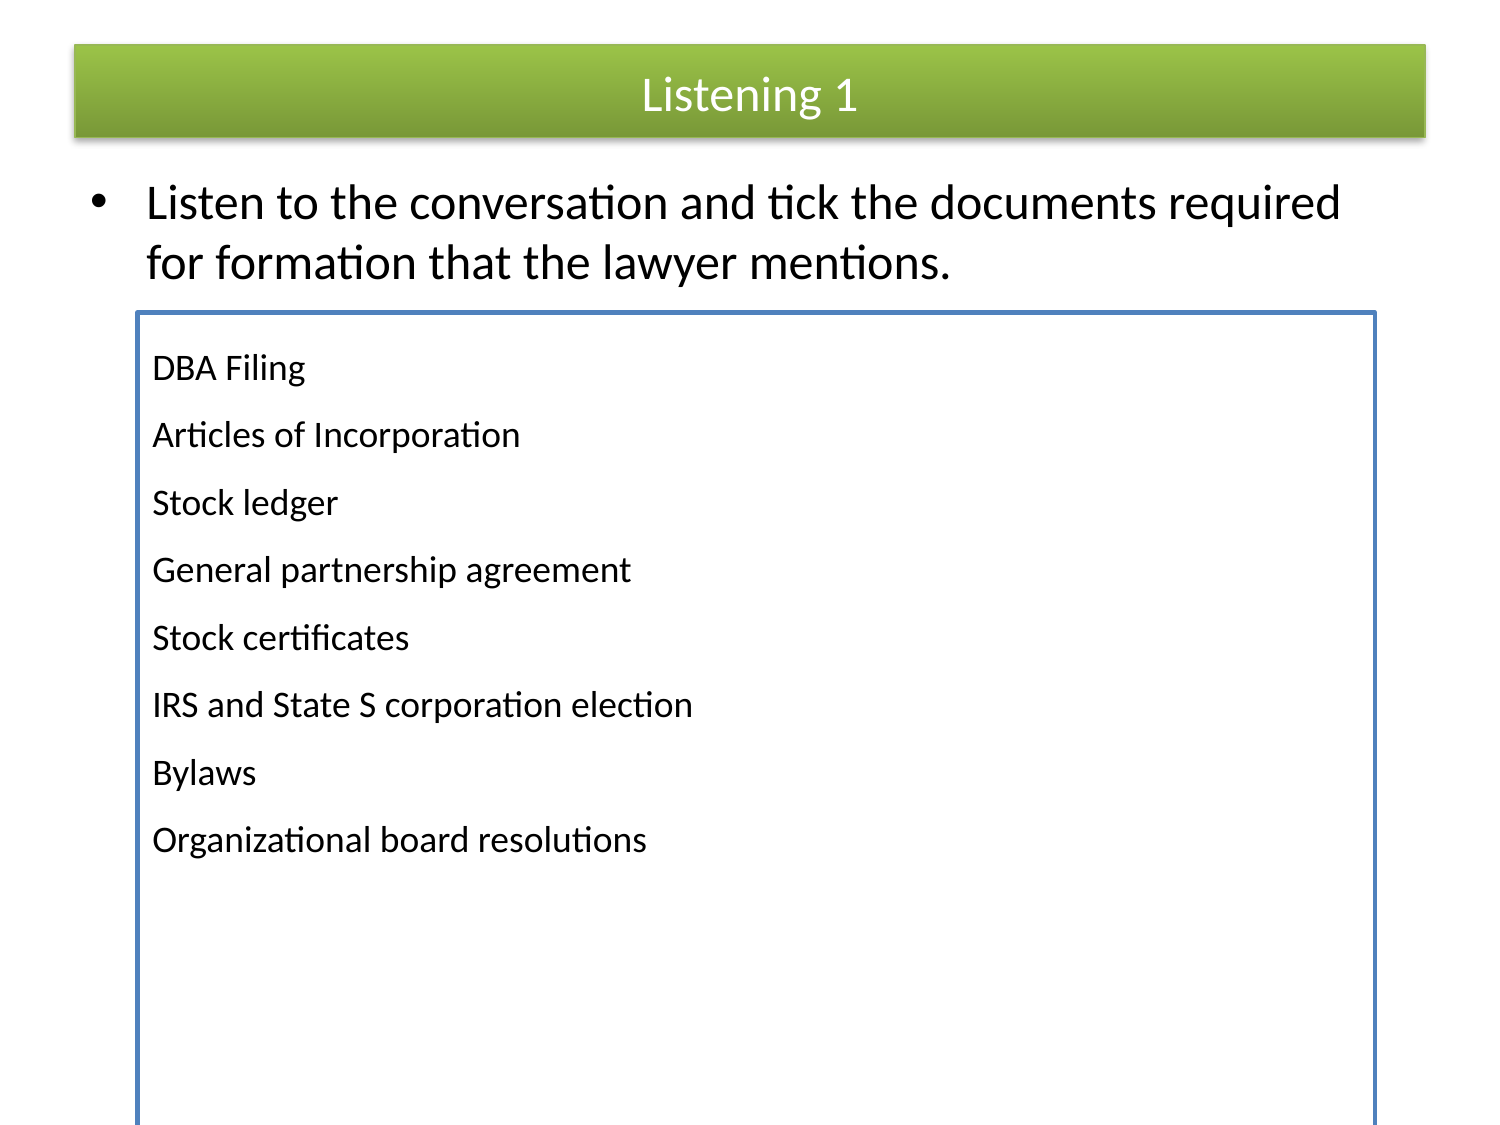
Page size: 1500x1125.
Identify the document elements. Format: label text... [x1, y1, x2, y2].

title Listening 1 [74, 44, 1426, 138]
text_box DBA Filing Articles of Incorporation Stock ledger General partnership agreement Stock certificates IRS and State S corporation election Bylaws Organizational board resolutions [135, 310, 1377, 1125]
list Listen to the conversation and tick the documents required for formation that the lawyer mentions. [75, 162, 1425, 1005]
